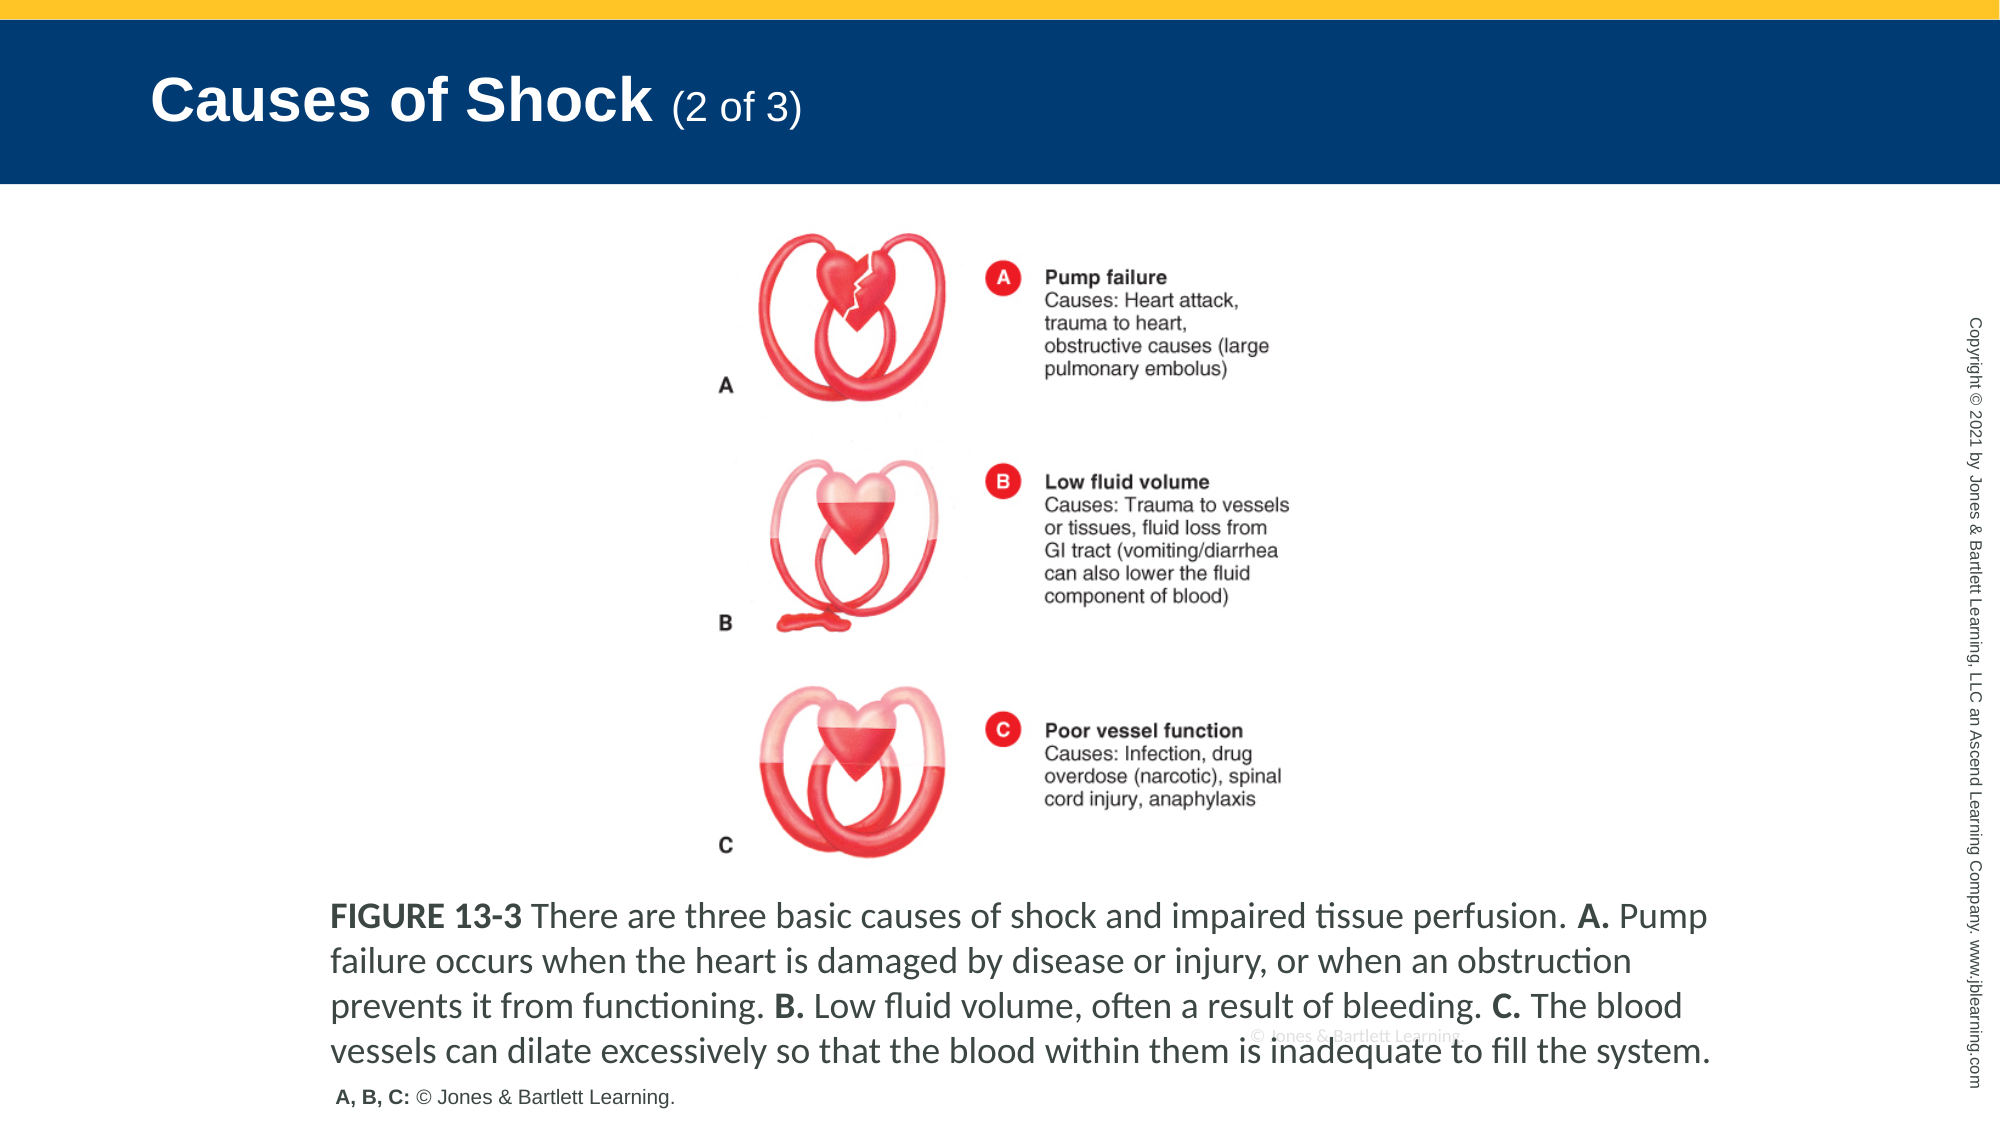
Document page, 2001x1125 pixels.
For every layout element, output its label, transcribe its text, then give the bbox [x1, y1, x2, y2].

text_box FIGURE 13-3 There are three basic causes of shock and impaired tissue perfusion. A. Pump failure occurs when the heart is damaged by disease or injury, or when an obstruction prevents it from functioning. B. Low fluid volume, often a result of bleeding. C. The blood vessels can dilate excessively so that the blood within them is inadequate to fill the system. [315, 883, 1779, 1079]
text_box A, B, C: © Jones & Bartlett Learning. [320, 1076, 691, 1116]
picture [700, 215, 1300, 871]
title Causes of Shock (2 of 3) [0, 19, 2000, 185]
